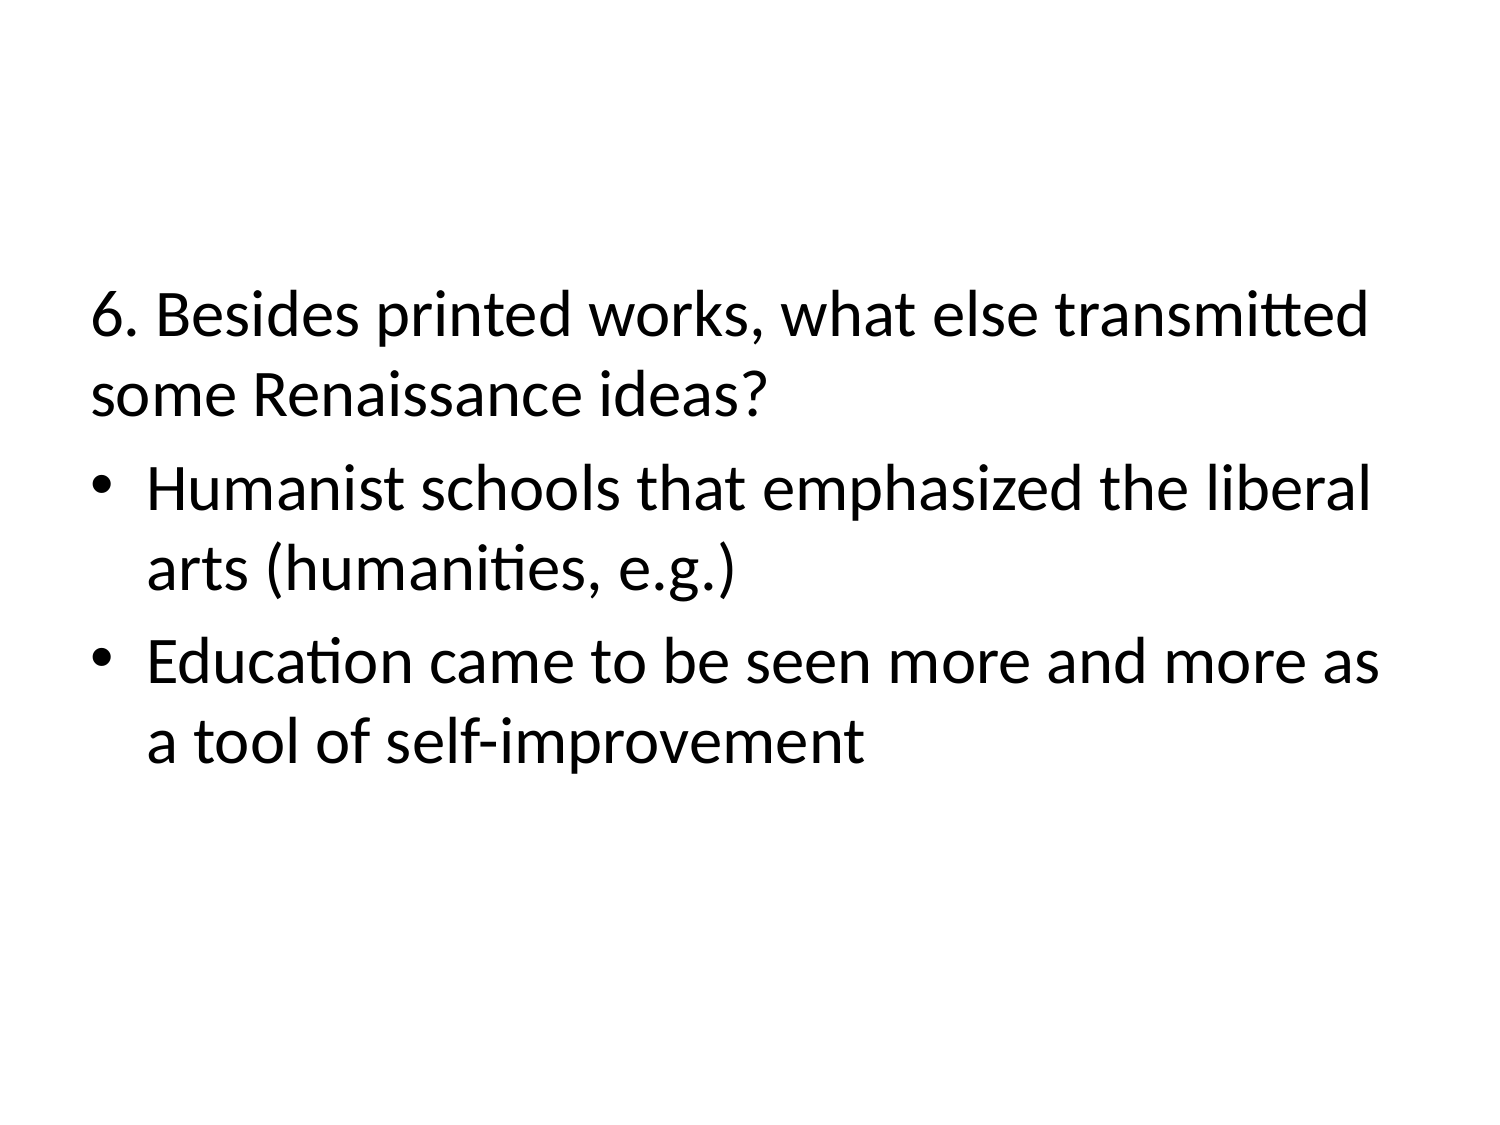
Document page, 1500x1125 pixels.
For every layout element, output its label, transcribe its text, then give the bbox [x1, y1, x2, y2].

list 6. Besides printed works, what else transmitted some Renaissance ideas? Humanist schools that emphasized the liberal arts (humanities, e.g.) Education came to be seen more and more as a tool of self-improvement [75, 262, 1425, 1005]
